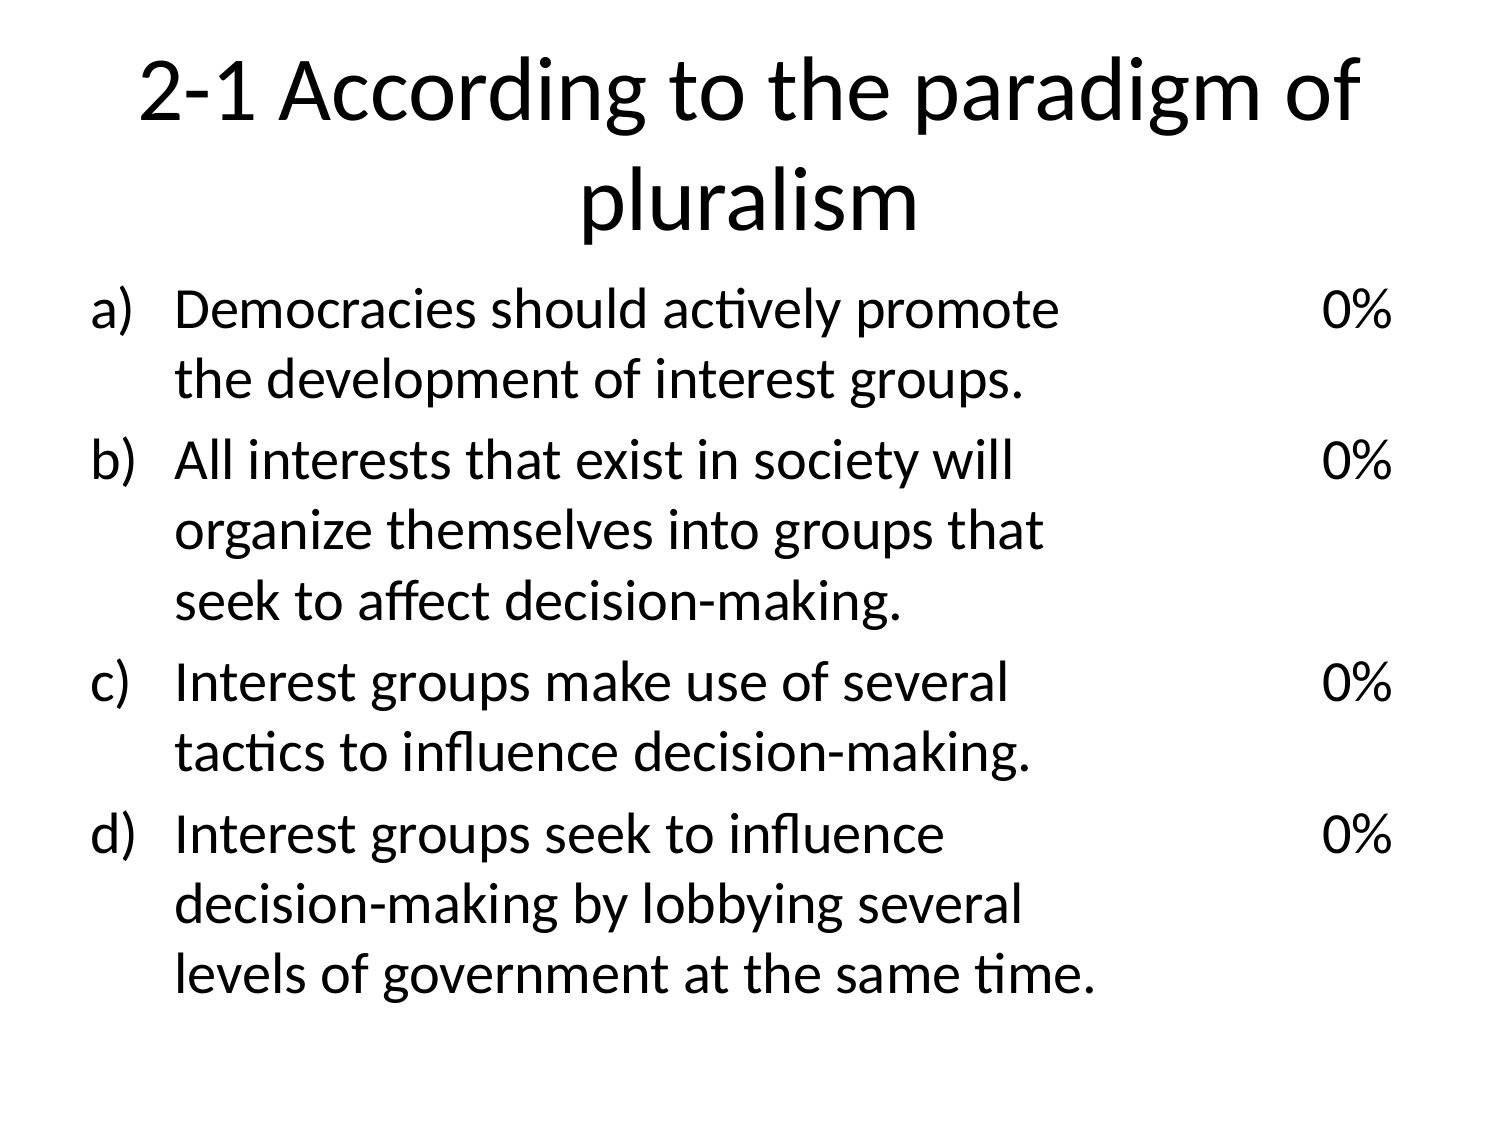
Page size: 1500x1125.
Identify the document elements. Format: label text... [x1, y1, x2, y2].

list 0% 0% 0% 0% [1124, 262, 1409, 1006]
list Democracies should actively promote the development of interest groups. All interests that exist in society will organize themselves into groups that seek to affect decision-making. Interest groups make use of several tactics to influence decision-making. Interest groups seek to influence decision-making by lobbying several levels of government at the same time. [74, 262, 1117, 1028]
title 2-1 According to the paradigm of pluralism [74, 21, 1426, 257]
